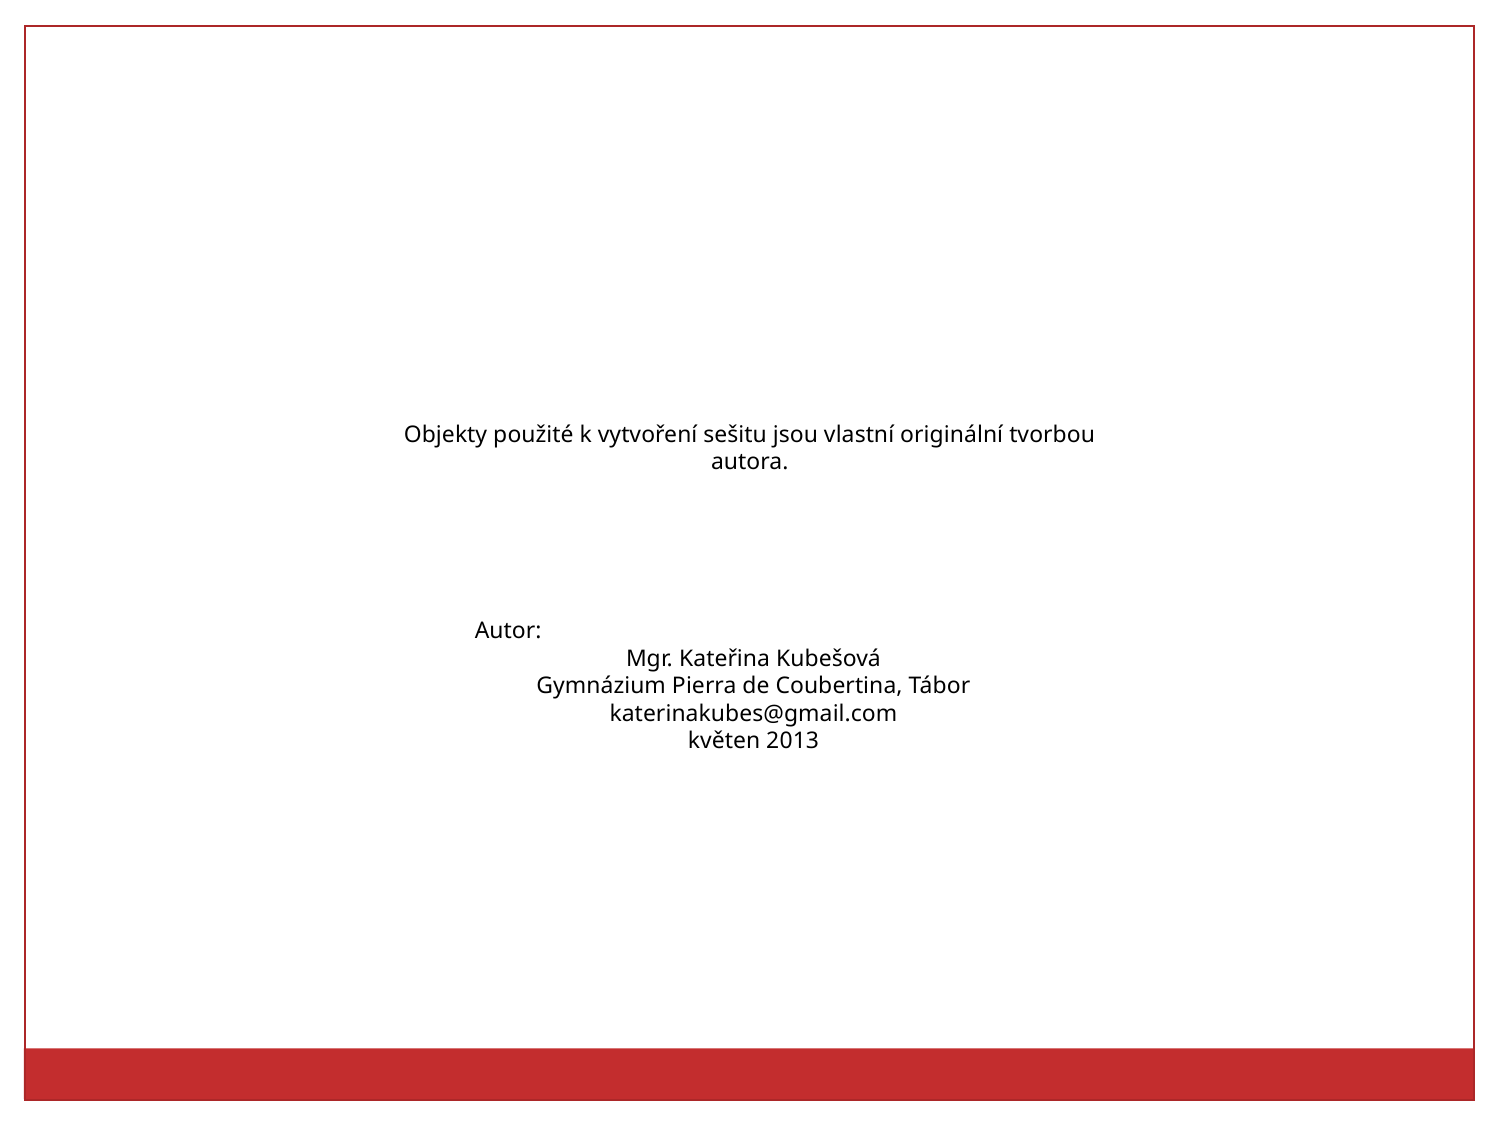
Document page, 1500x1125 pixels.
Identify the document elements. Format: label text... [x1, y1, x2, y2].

text_box Objekty použité k vytvoření sešitu jsou vlastní originální tvorbou autora. [363, 412, 1137, 481]
text_box Autor: Mgr. Kateřina Kubešová Gymnázium Pierra de Coubertina, Tábor katerinakubes@gmail.com květen 2013 [461, 609, 1047, 761]
